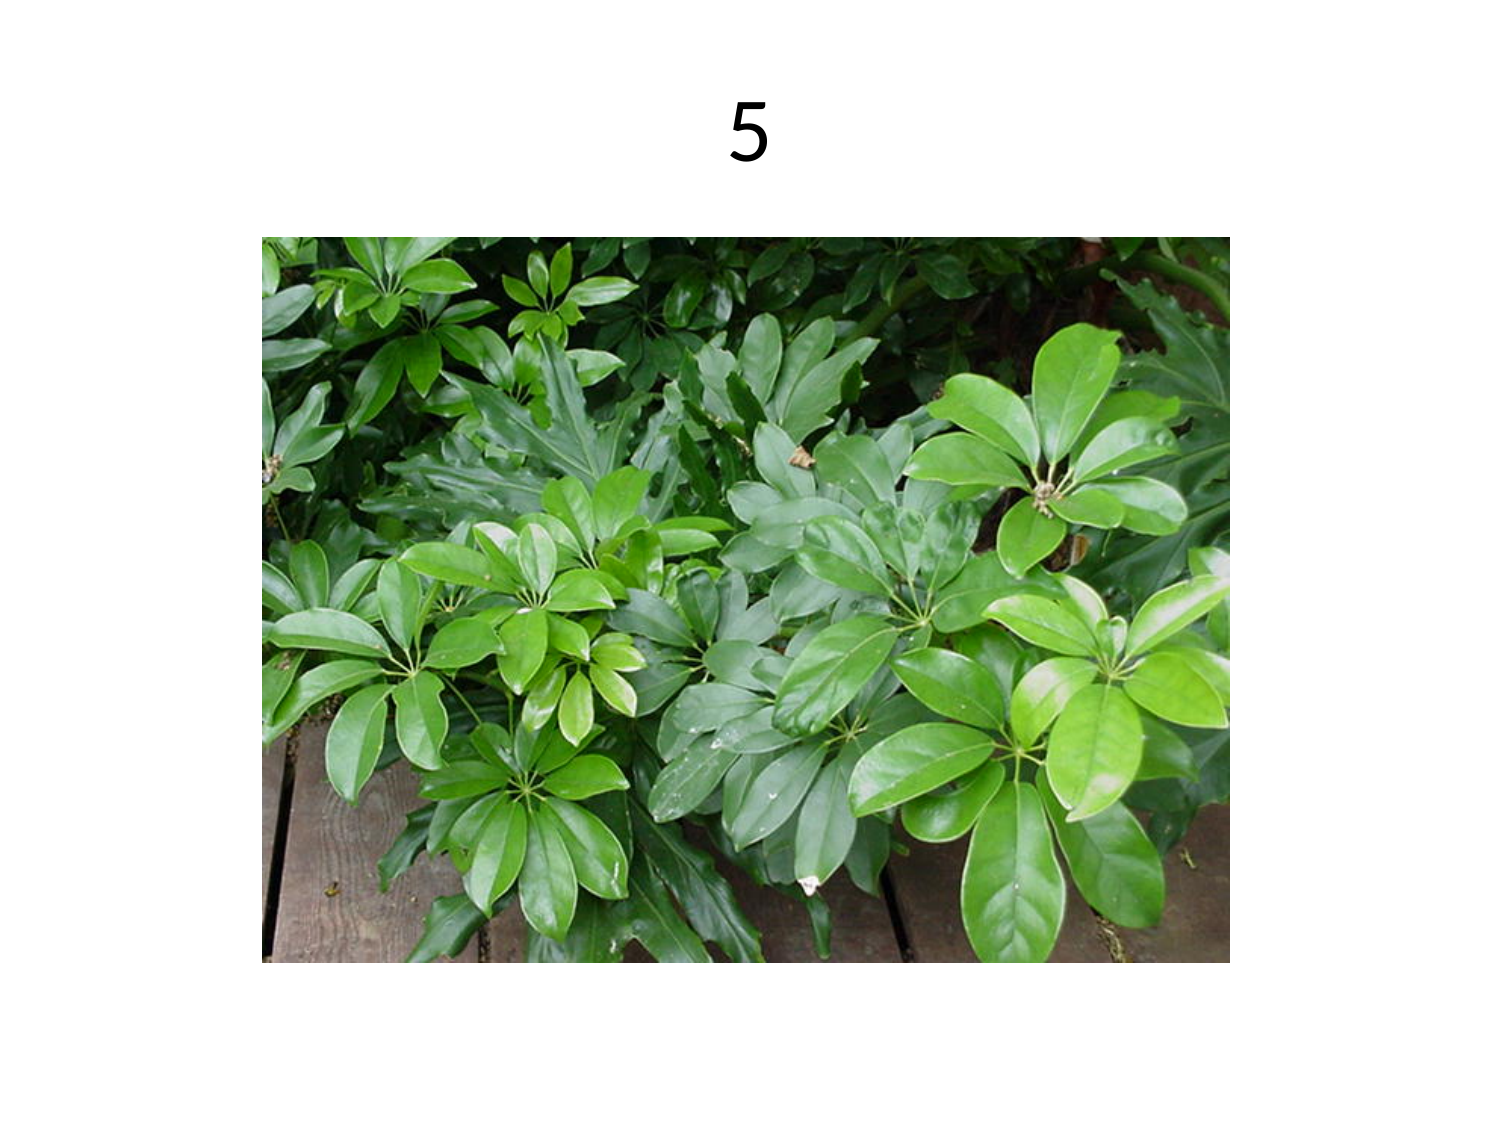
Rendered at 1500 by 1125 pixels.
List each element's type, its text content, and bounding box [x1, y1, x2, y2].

picture [262, 237, 1230, 963]
title 5 [75, 45, 1425, 233]
